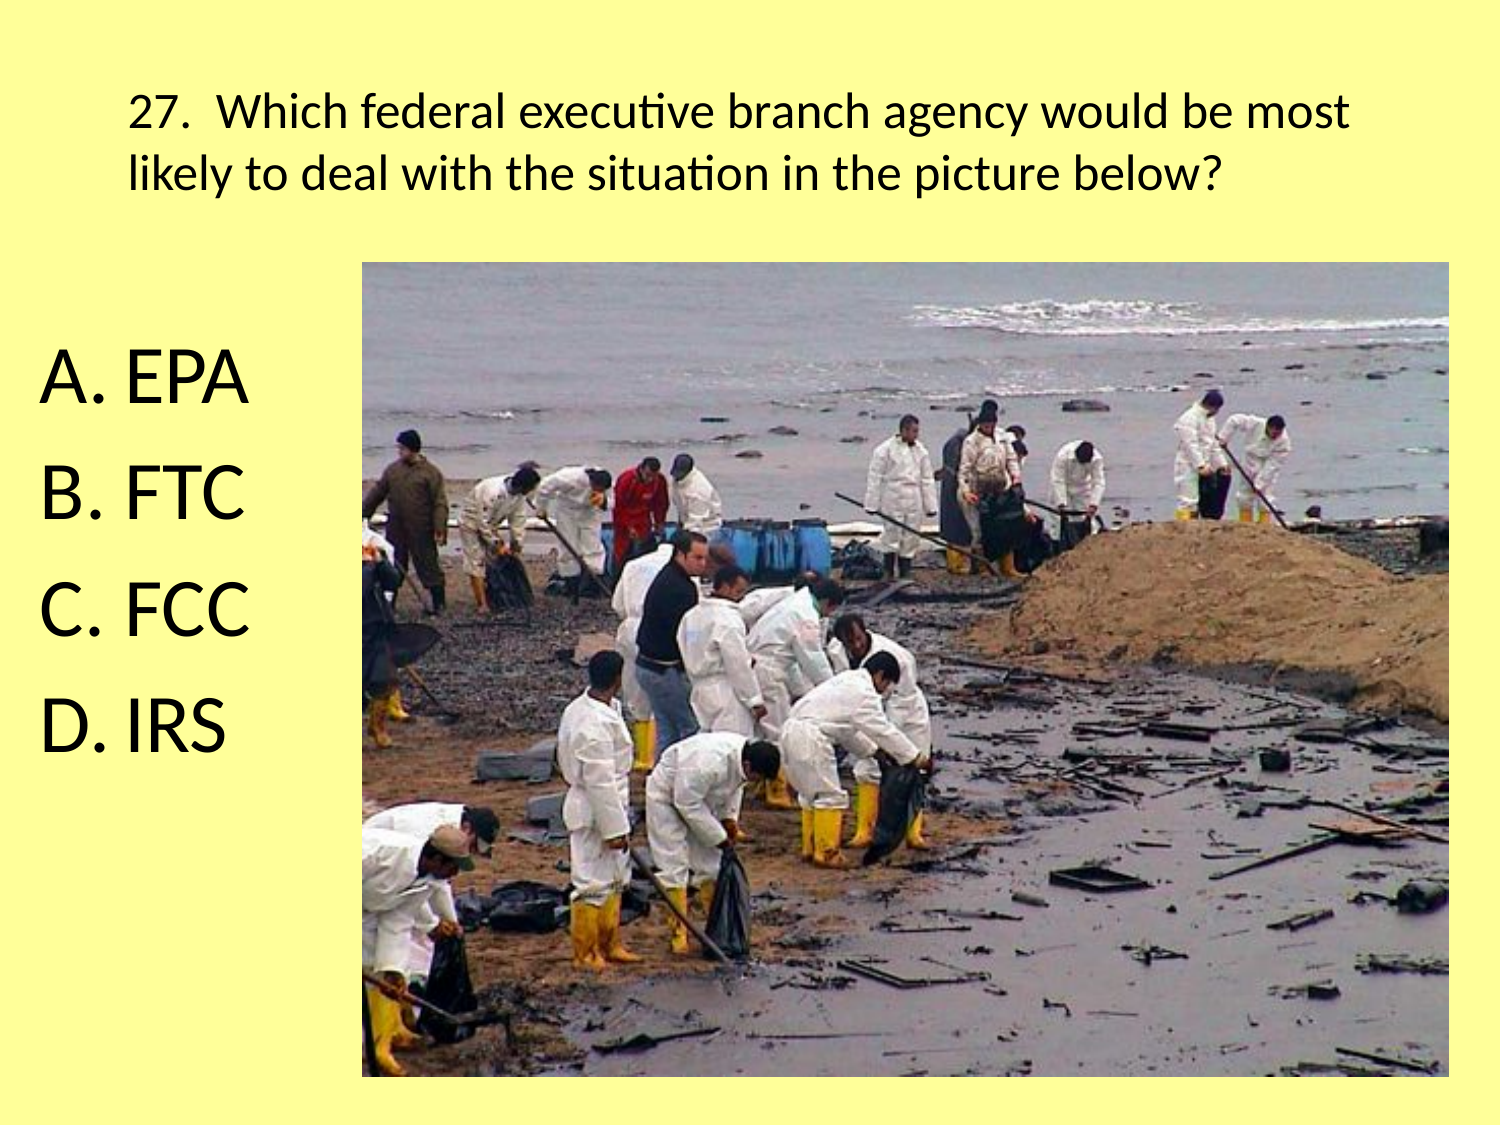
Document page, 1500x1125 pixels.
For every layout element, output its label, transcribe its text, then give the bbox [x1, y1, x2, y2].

picture [362, 262, 1449, 1077]
title 27. Which federal executive branch agency would be most likely to deal with the situation in the picture below? [112, 45, 1388, 233]
list EPA FTC FCC IRS [24, 312, 357, 1005]
